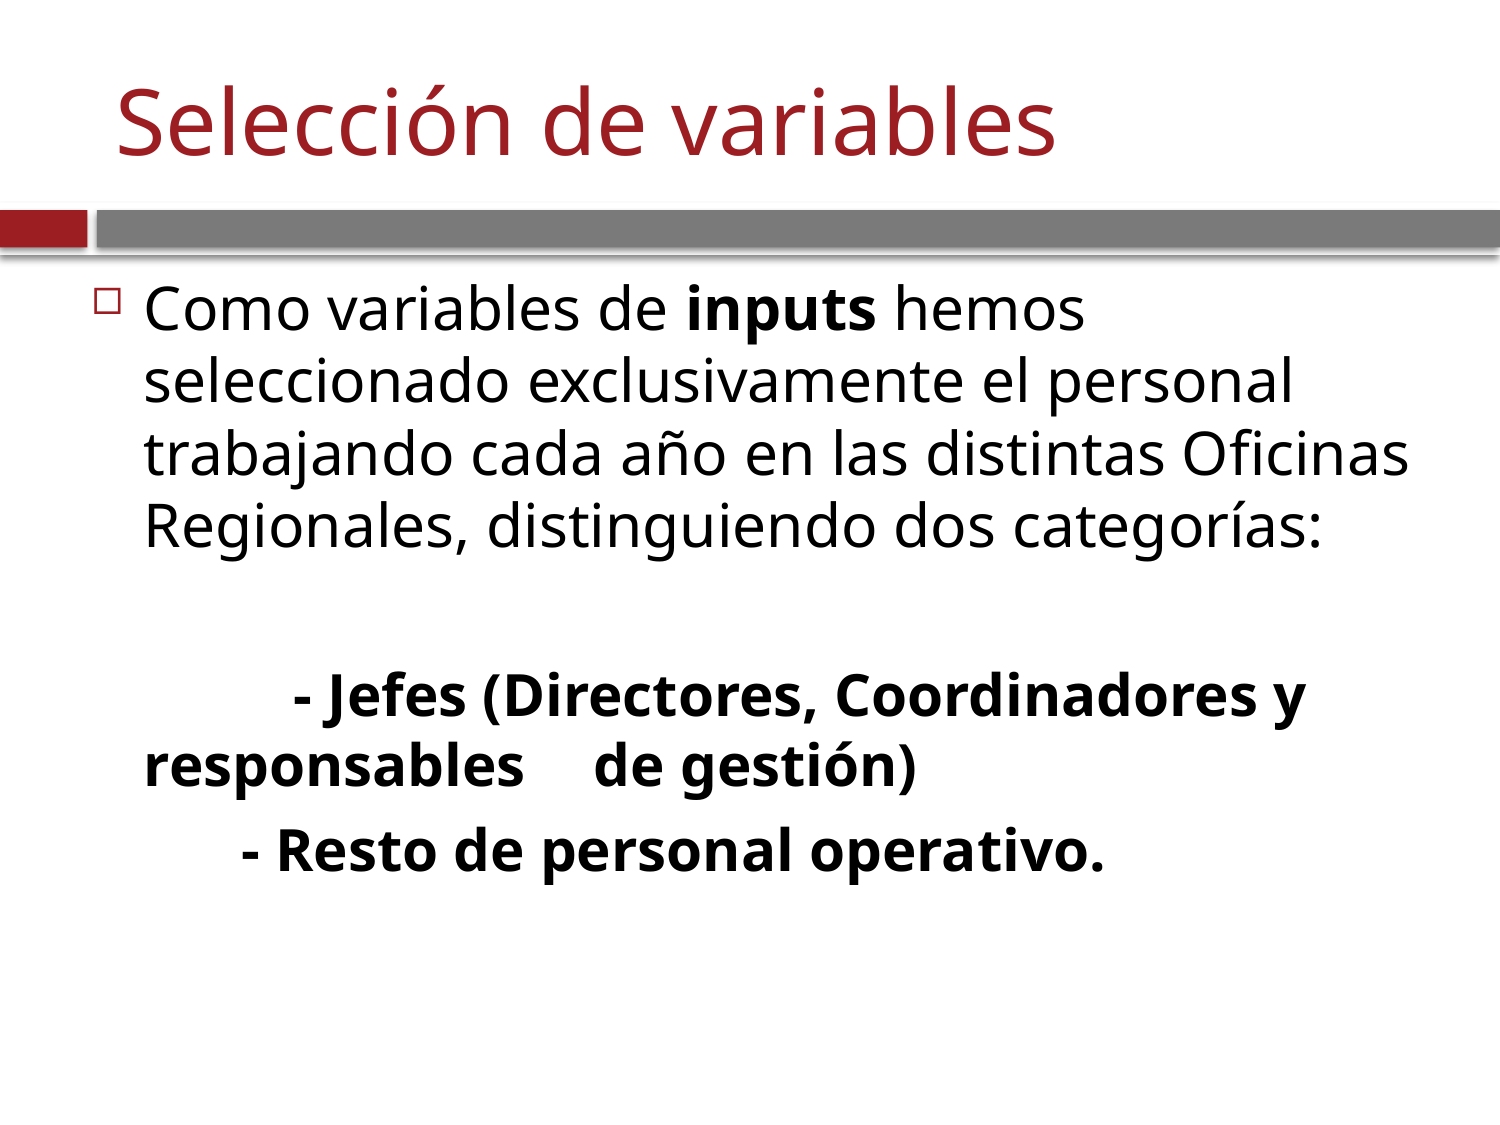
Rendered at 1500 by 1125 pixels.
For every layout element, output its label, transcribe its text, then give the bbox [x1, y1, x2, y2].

title Selección de variables [100, 37, 1438, 200]
list Como variables de inputs hemos seleccionado exclusivamente el personal trabajando cada año en las distintas Oficinas Regionales, distinguiendo dos categorías: - Jefes (Directores, Coordinadores y responsables de gestión) - Resto de personal operativo. [76, 262, 1471, 1125]
